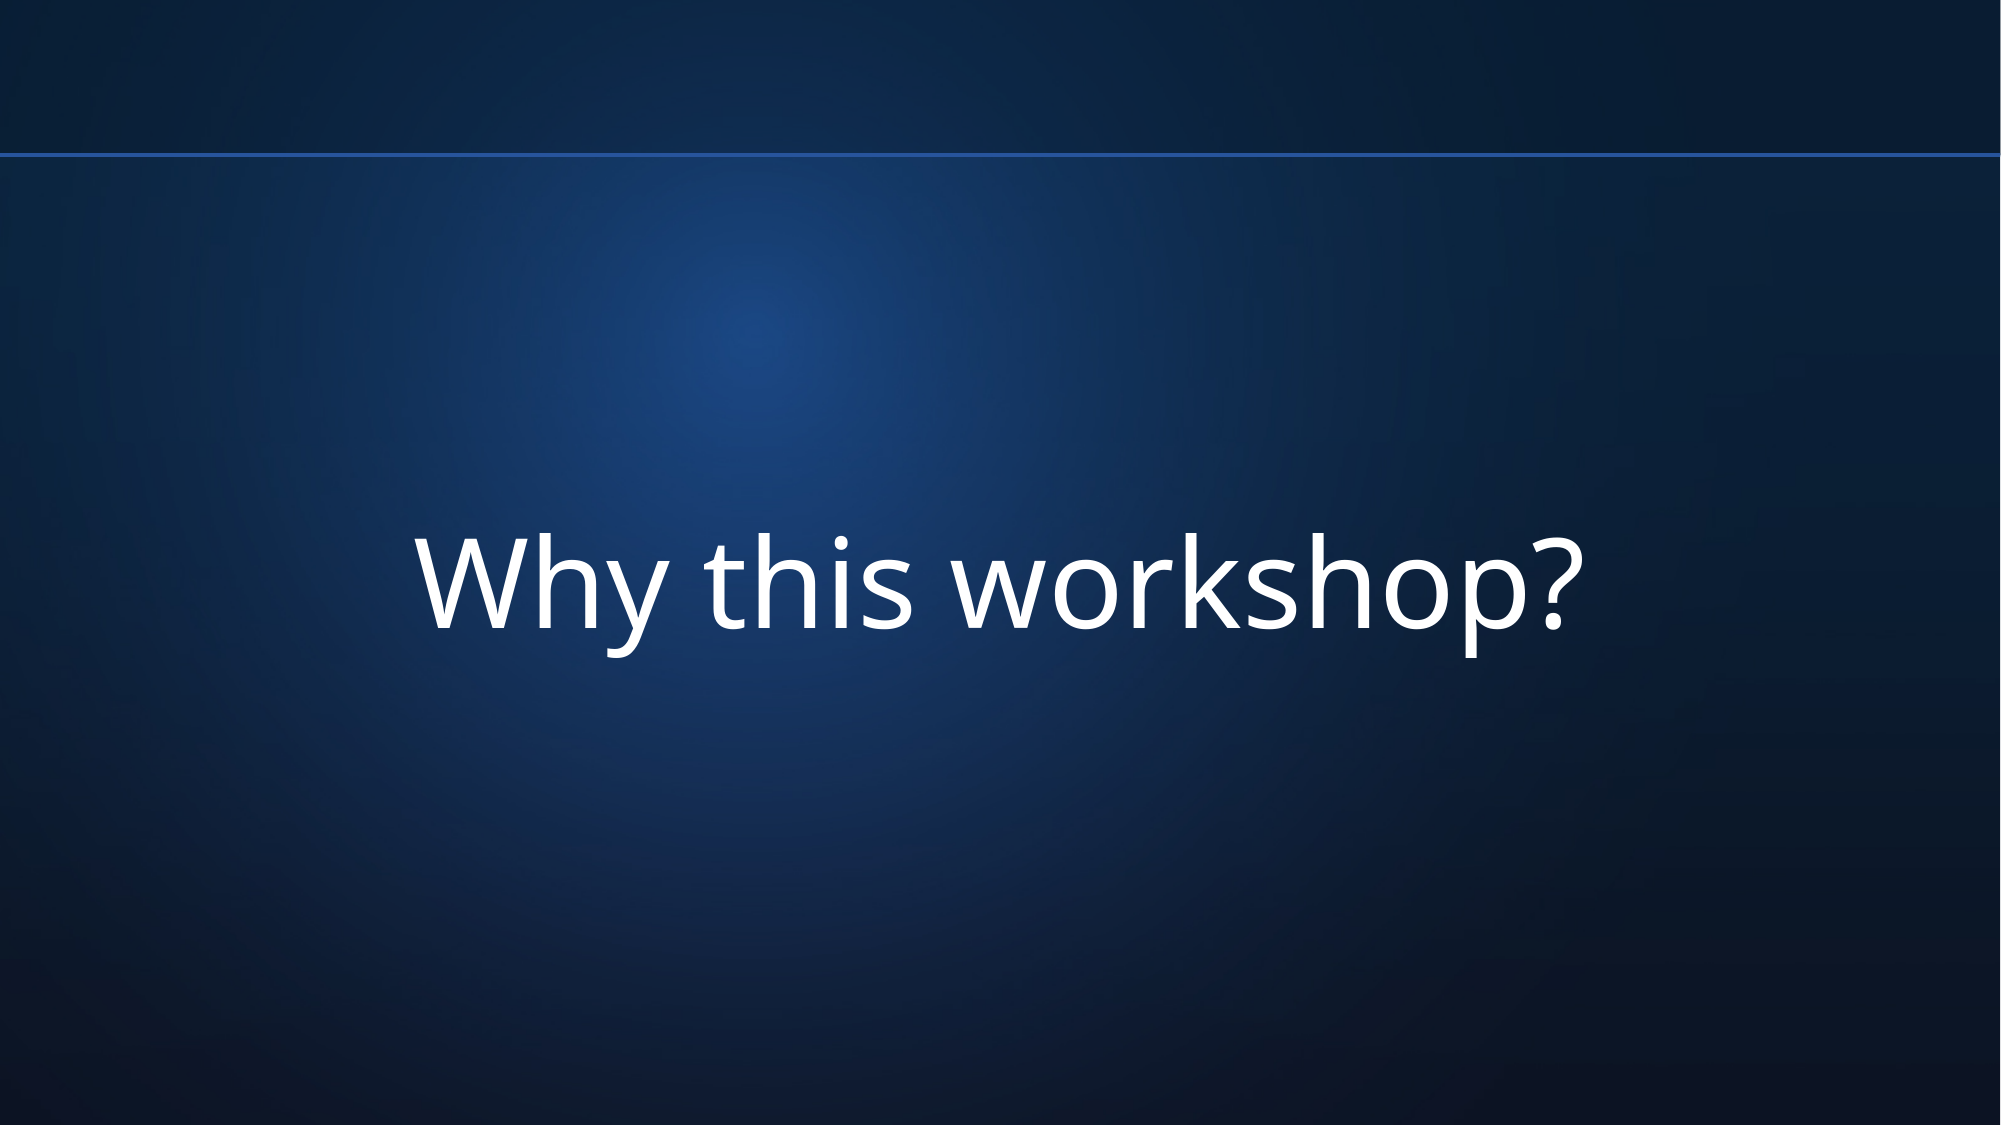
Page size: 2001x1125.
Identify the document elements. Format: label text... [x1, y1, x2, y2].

title Why this workshop? [249, 184, 1750, 664]
picture [0, 0, 2001, 153]
picture [0, 157, 2001, 1125]
